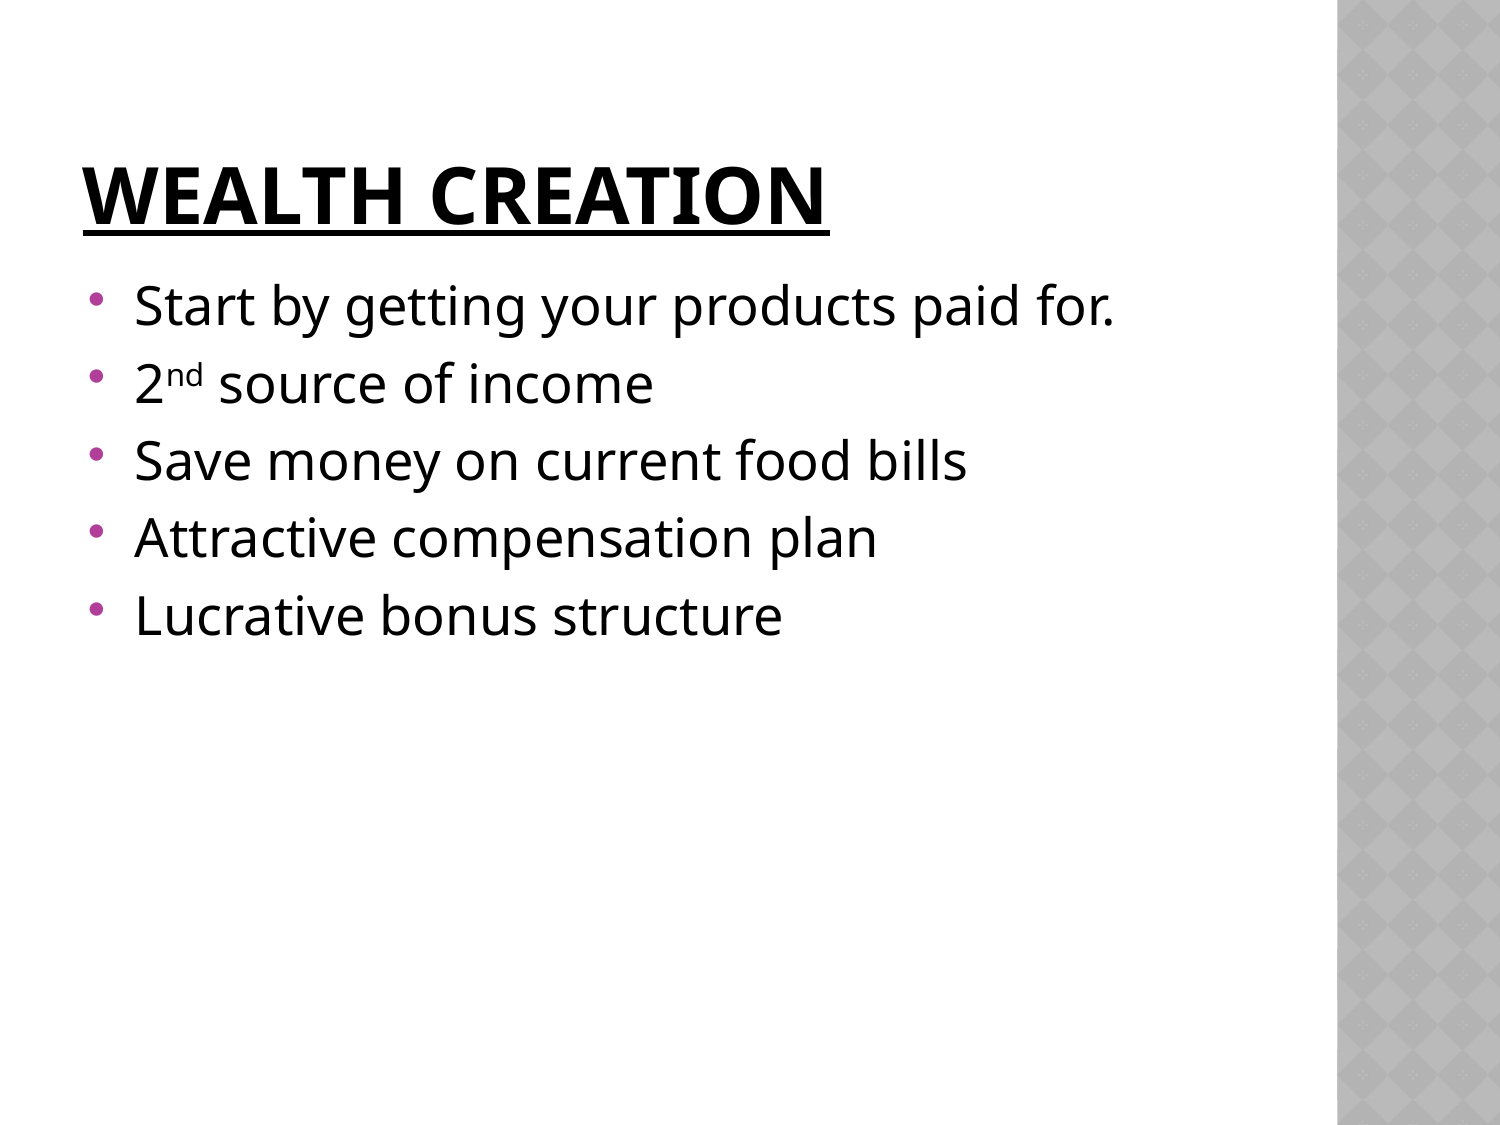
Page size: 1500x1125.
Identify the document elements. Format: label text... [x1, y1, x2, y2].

list Start by getting your products paid for. 2nd source of income Save money on current food bills Attractive compensation plan Lucrative bonus structure [75, 264, 1263, 1059]
title Wealth Creation [75, 52, 1263, 240]
